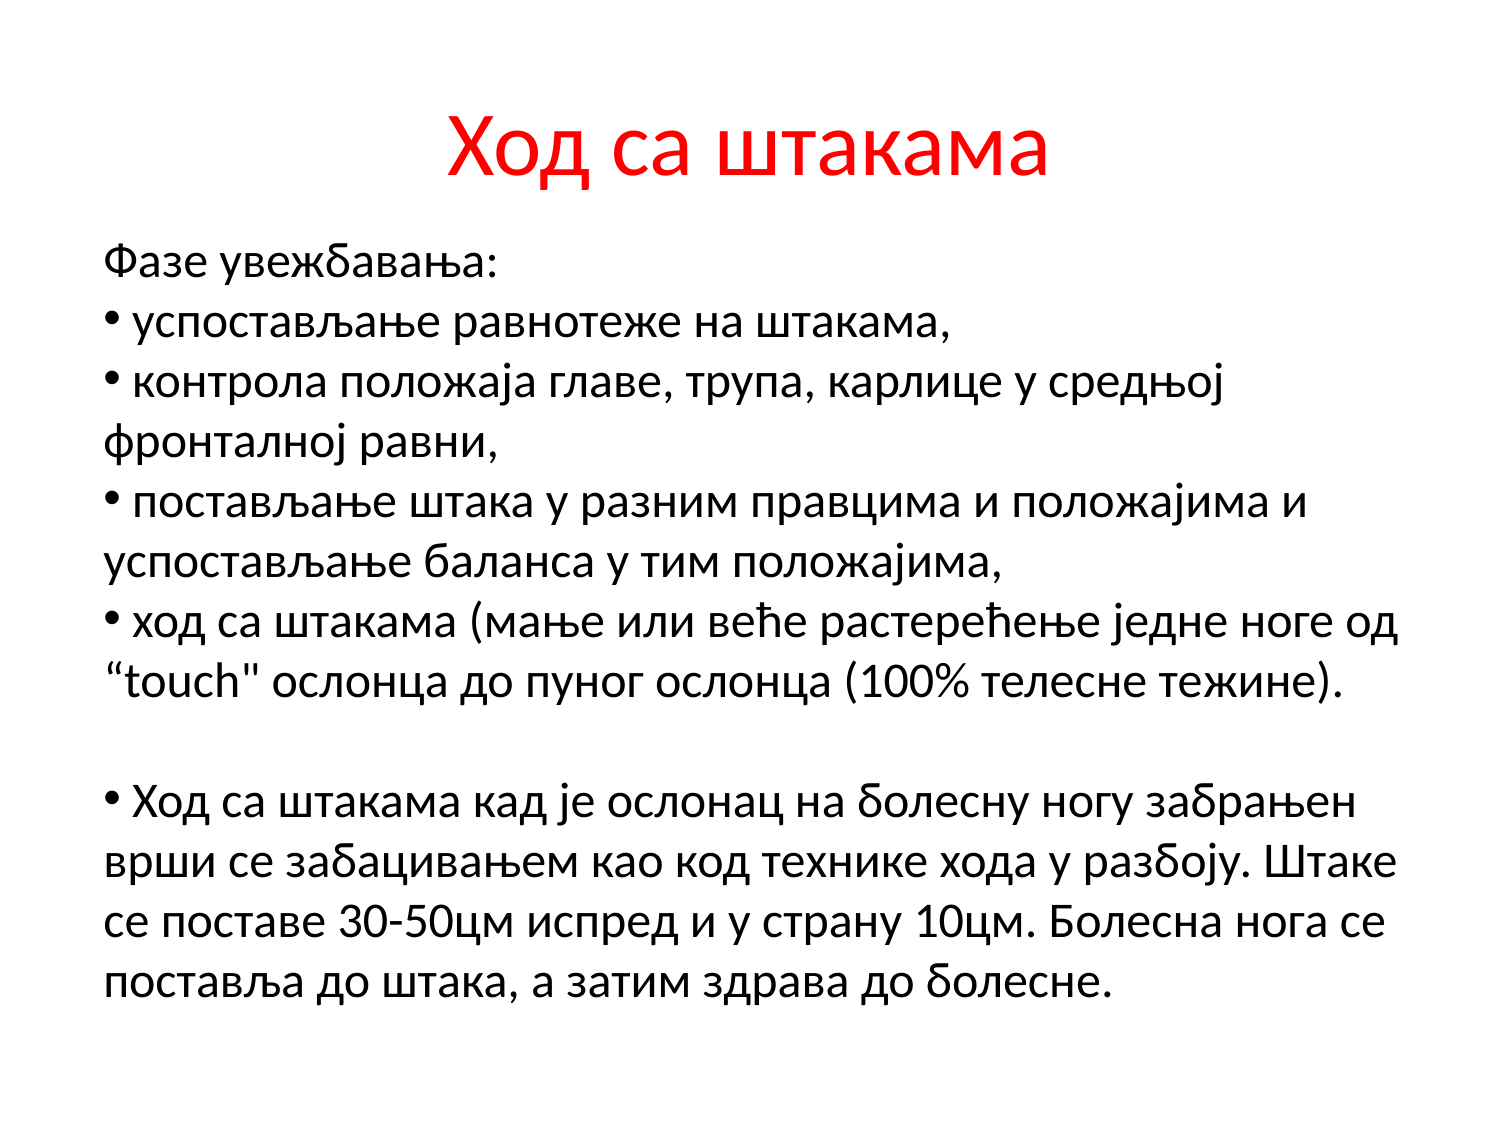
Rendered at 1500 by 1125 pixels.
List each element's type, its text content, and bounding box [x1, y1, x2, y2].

text_box Фазе увежбавања: успостављање равнотеже на штакама, контрола положаја главе, трупа, карлице у средњој фронталној равни, постављање штака у разним правцима и положајима и успостављање баланса у тим положајима, ход са штакама (мање или веће растерећење једне ноге од “touch" ослонца до пуног ослонца (100% телесне тежине). Ход са штакама кад је ослонац на болесну ногу забрањен врши се забацивањем као код технике хода у разбоју. Штаке се поставе 30-50цм испред и у страну 10цм. Болесна нога се поставља до штака, а затим здрава до болесне. [88, 219, 1447, 1075]
title Ход са штакама [75, 45, 1425, 233]
